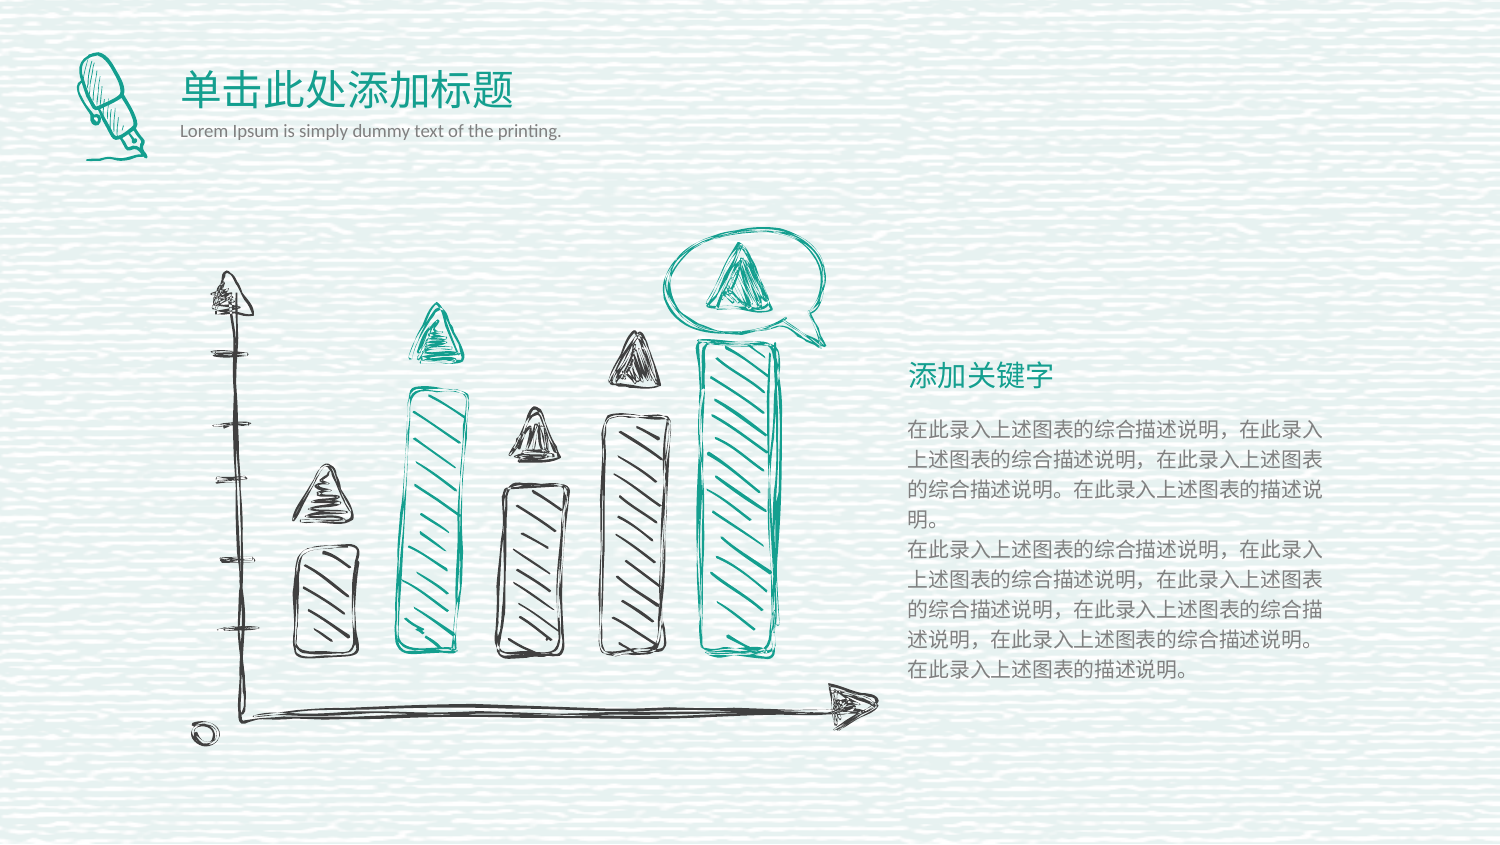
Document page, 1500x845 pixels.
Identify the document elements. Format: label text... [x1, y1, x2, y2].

text_box [717, 242, 761, 280]
text_box 添加关键字 [897, 351, 1274, 398]
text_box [165, 55, 827, 150]
text_box [664, 227, 826, 280]
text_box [187, 281, 886, 749]
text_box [74, 51, 149, 162]
text_box 在此录入上述图表的综合描述说明，在此录入上述图表的综合描述说明，在此录入上述图表的综合描述说明。在此录入上述图表的描述说明。 在此录入上述图表的综合描述说明，在此录入上述图表的综合描述说明，在此录入上述图表的综合描述说明，在此录入上述图表的综合描述说明，在此录入上述图表的综合描述说明。在此录入上述图表的描述说明。 [896, 406, 1347, 687]
